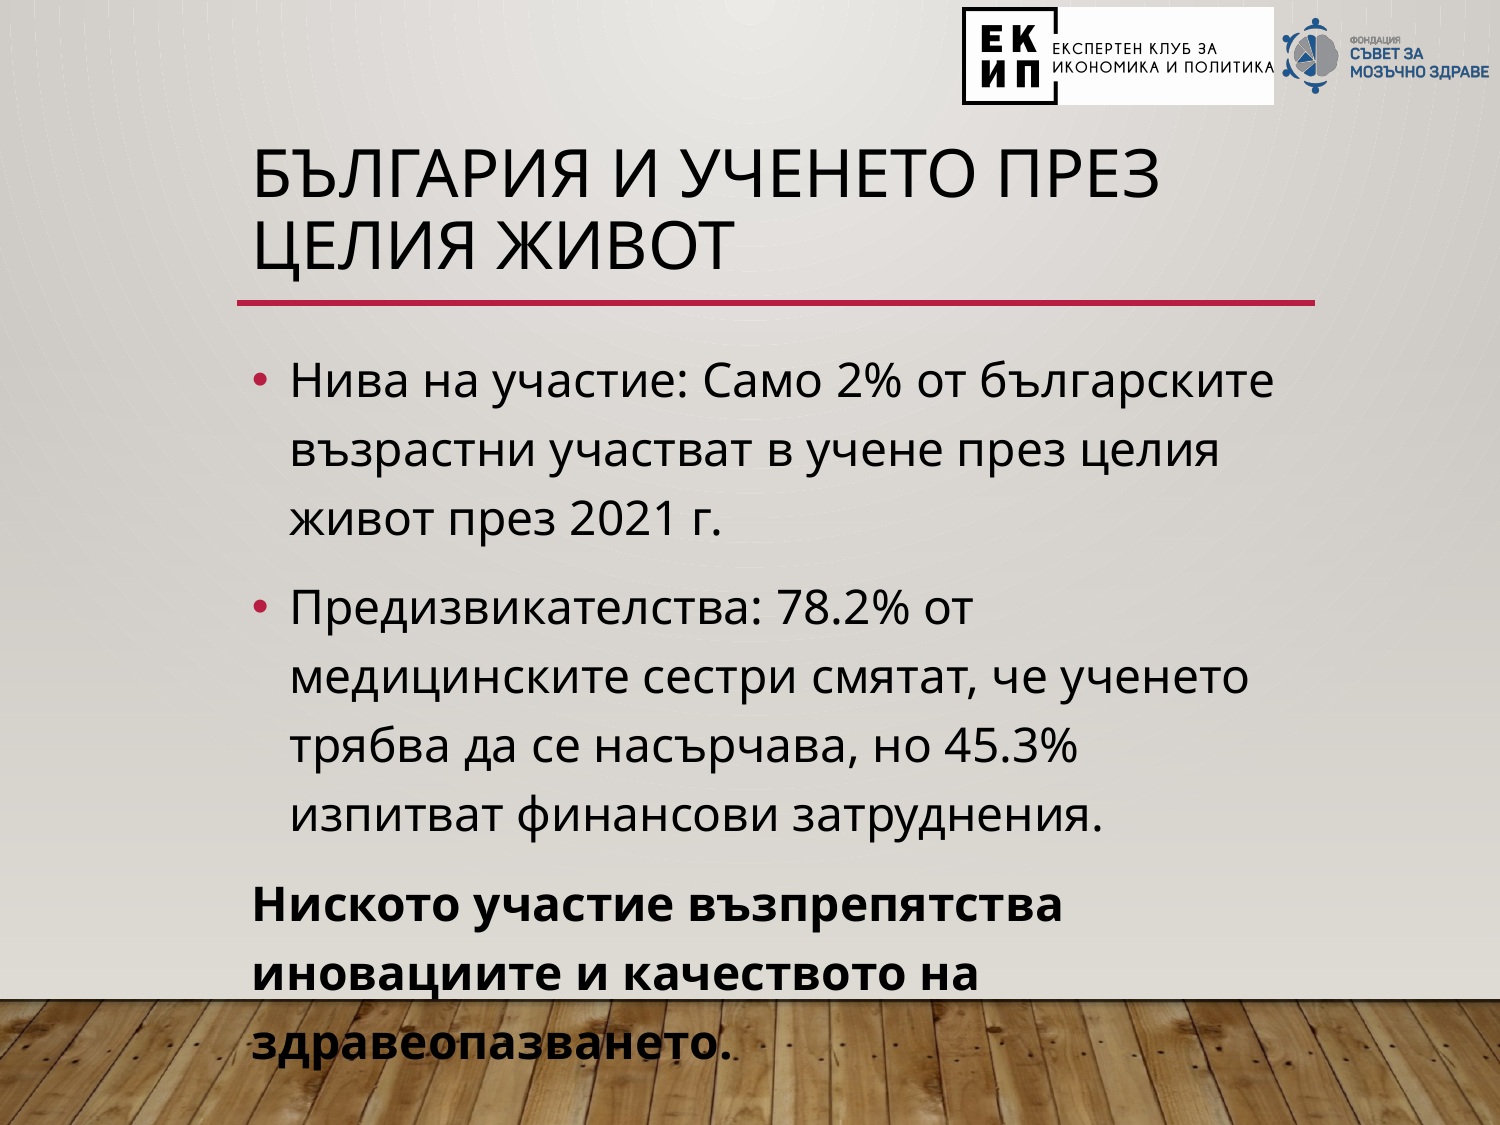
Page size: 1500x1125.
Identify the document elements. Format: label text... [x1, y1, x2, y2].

picture [0, 999, 1500, 1125]
title България и ученето през целия живот [236, 131, 1315, 305]
picture [962, 7, 1500, 105]
list Нива на участие: Само 2% от българските възрастни участват в учене през целия живот през 2021 г. Предизвикателства: 78.2% от медицинските сестри смятат, че ученето трябва да се насърчава, но 45.3% изпитват финансови затруднения. Ниското участие възпрепятства иновациите и качеството на здравеопазването. [236, 330, 1315, 897]
